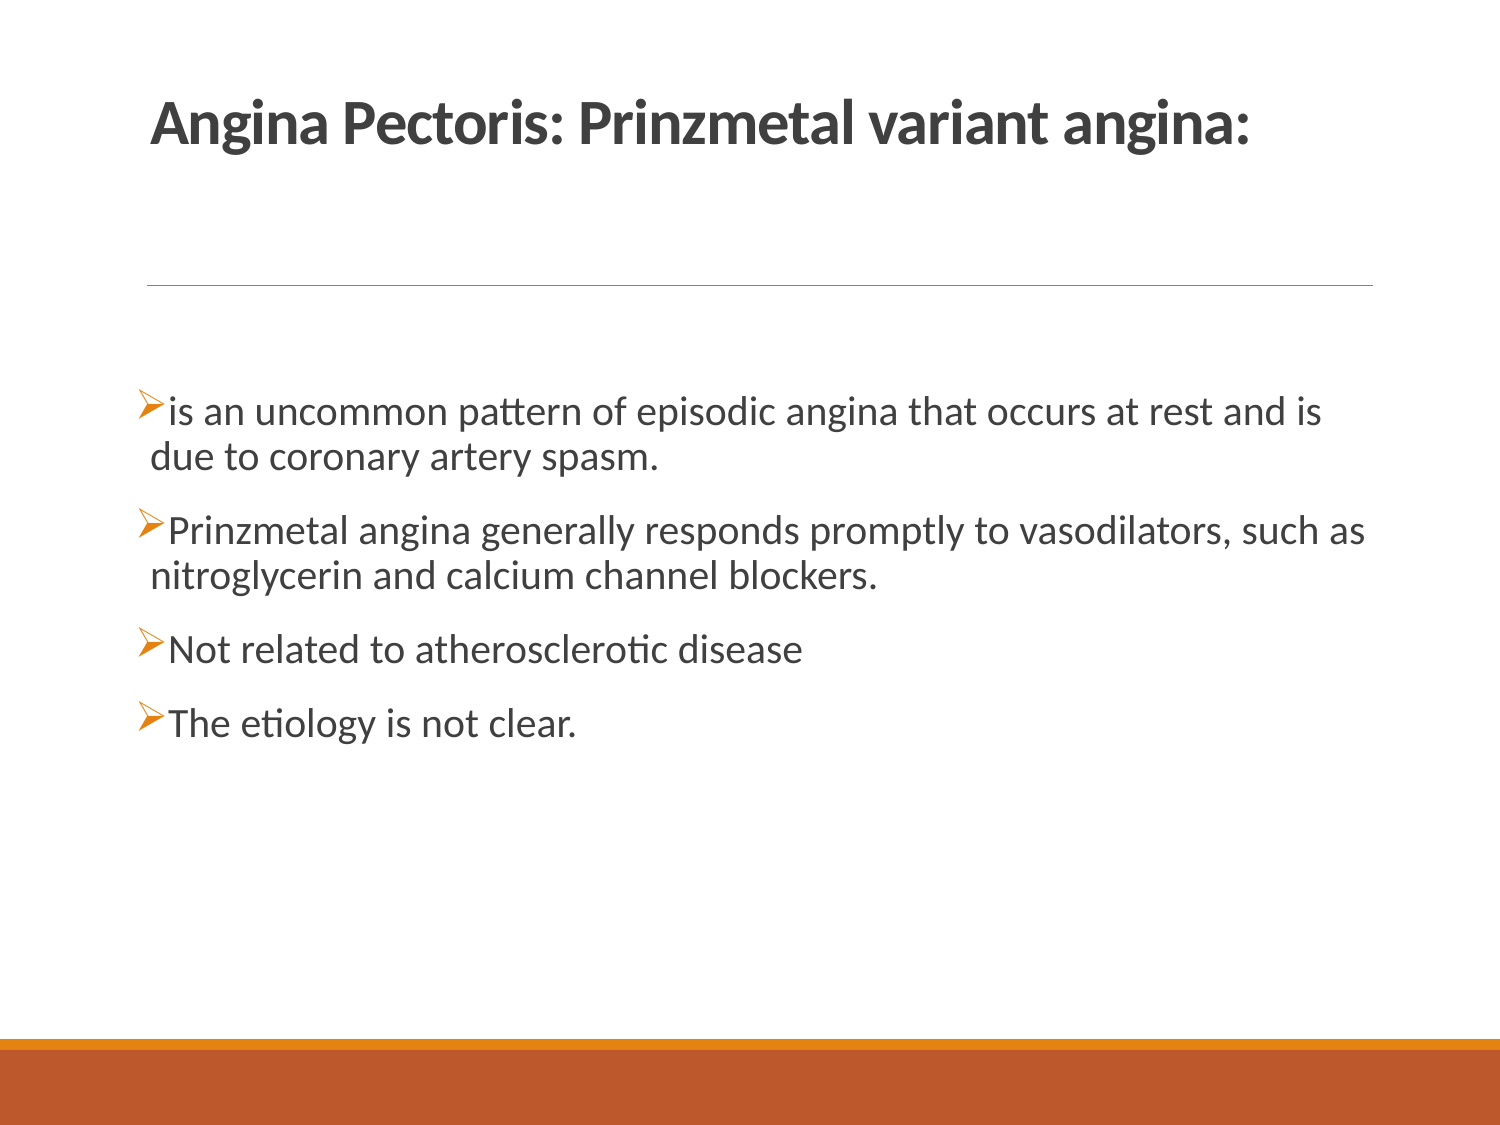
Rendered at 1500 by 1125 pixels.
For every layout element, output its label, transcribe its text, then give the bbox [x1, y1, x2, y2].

list is an uncommon pattern of episodic angina that occurs at rest and is due to coronary artery spasm. Prinzmetal angina generally responds promptly to vasodilators, such as nitroglycerin and calcium channel blockers. Not related to atherosclerotic disease The etiology is not clear. [135, 302, 1373, 963]
title Angina Pectoris: Prinzmetal variant angina: [135, 47, 1373, 285]
